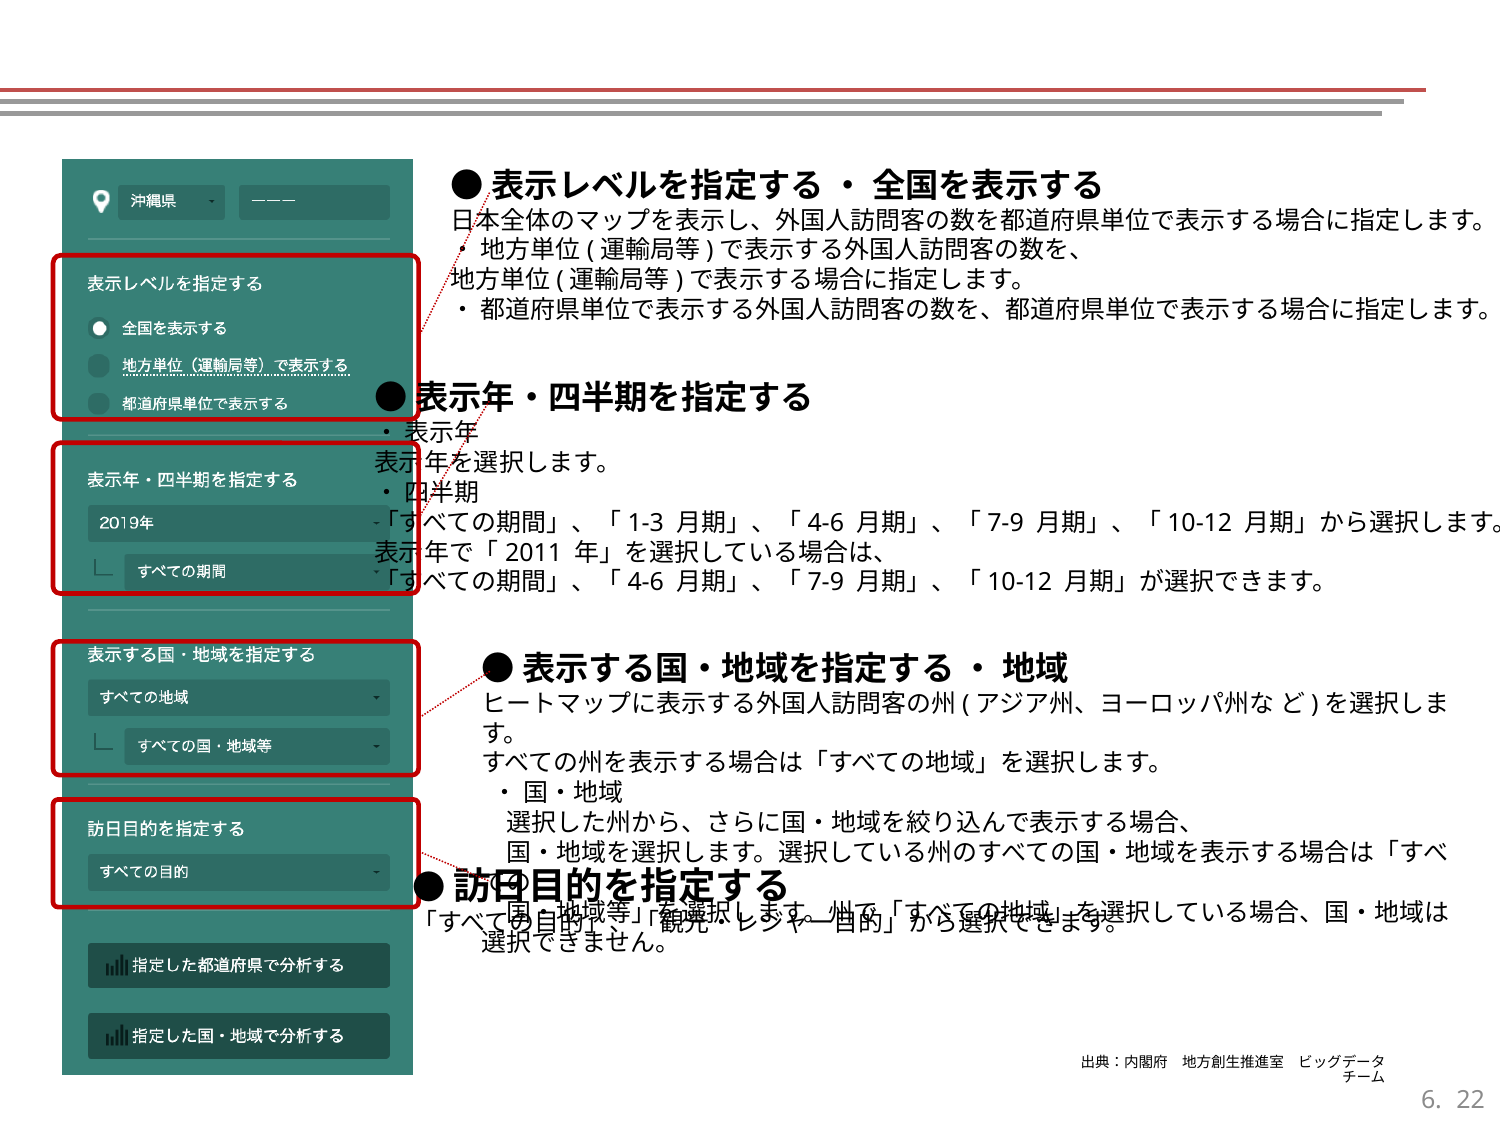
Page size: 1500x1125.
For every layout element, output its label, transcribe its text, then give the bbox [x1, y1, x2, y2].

picture [62, 158, 414, 1075]
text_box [421, 852, 491, 882]
text_box ●訪日目的を指定する 「すべての目的」、「観光・レジャー目的」から選択できます。 [417, 854, 1151, 944]
text_box [417, 723, 421, 776]
text_box [50, 639, 57, 777]
text_box [50, 254, 57, 421]
text_box ●表示レベルを指定する ・ 全国を表示する 日本全体のマップを表示し、外国人訪問客の数を都道府県単位で表示する場合に指定します。 ・ 地方単位(運輸局等)で表示する外国人訪問客の数を、 地方単位(運輸局等)で表示する場合に指定します。 ・ 都道府県単位で表示する外国人訪問客の数を、都道府県単位で表示する場合に指定します。 [435, 156, 1500, 332]
text_box ●表示年・四半期を指定する ・ 表示年 表示年を選択します。 ・ 四半期 「すべての期間」、「1-3 月期」、「4-6 月期」、「7-9 月期」、「10-12 月期」から選択します。 表示年で「2011 年」を選択している場合は、 「すべての期間」、「4-6 月期」、「7-9 月期」、「10-12 月期」が選択できます。 [417, 368, 1500, 634]
slide_number 21 [1381, 1065, 1500, 1125]
text_box ●表示する国・地域を指定する ・ 地域 ヒートマップに表示する外国人訪問客の州(アジア州、ヨーロッパ州な ど)を選択します。 すべての州を表示する場合は「すべての地域」を選択します。 ・ 国・地域 選択した州から、さらに国・地域を絞り込んで表示する場合、 国・地域を選択します。選択している州のすべての国・地域を表示する場合は「すべての 国・地域等」を選択します。州で「すべての地域」を選択している場合、国・地域は選択できません。 [466, 639, 1480, 964]
text_box [50, 797, 57, 909]
text_box [417, 640, 421, 671]
text_box 出典：内閣府 地方創生推進室 ビッグデータチーム [1057, 1047, 1400, 1094]
text_box [417, 798, 421, 853]
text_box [418, 191, 491, 338]
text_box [418, 399, 491, 519]
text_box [421, 670, 491, 717]
text_box [50, 441, 57, 595]
text_box [417, 527, 421, 594]
text_box [417, 345, 421, 368]
